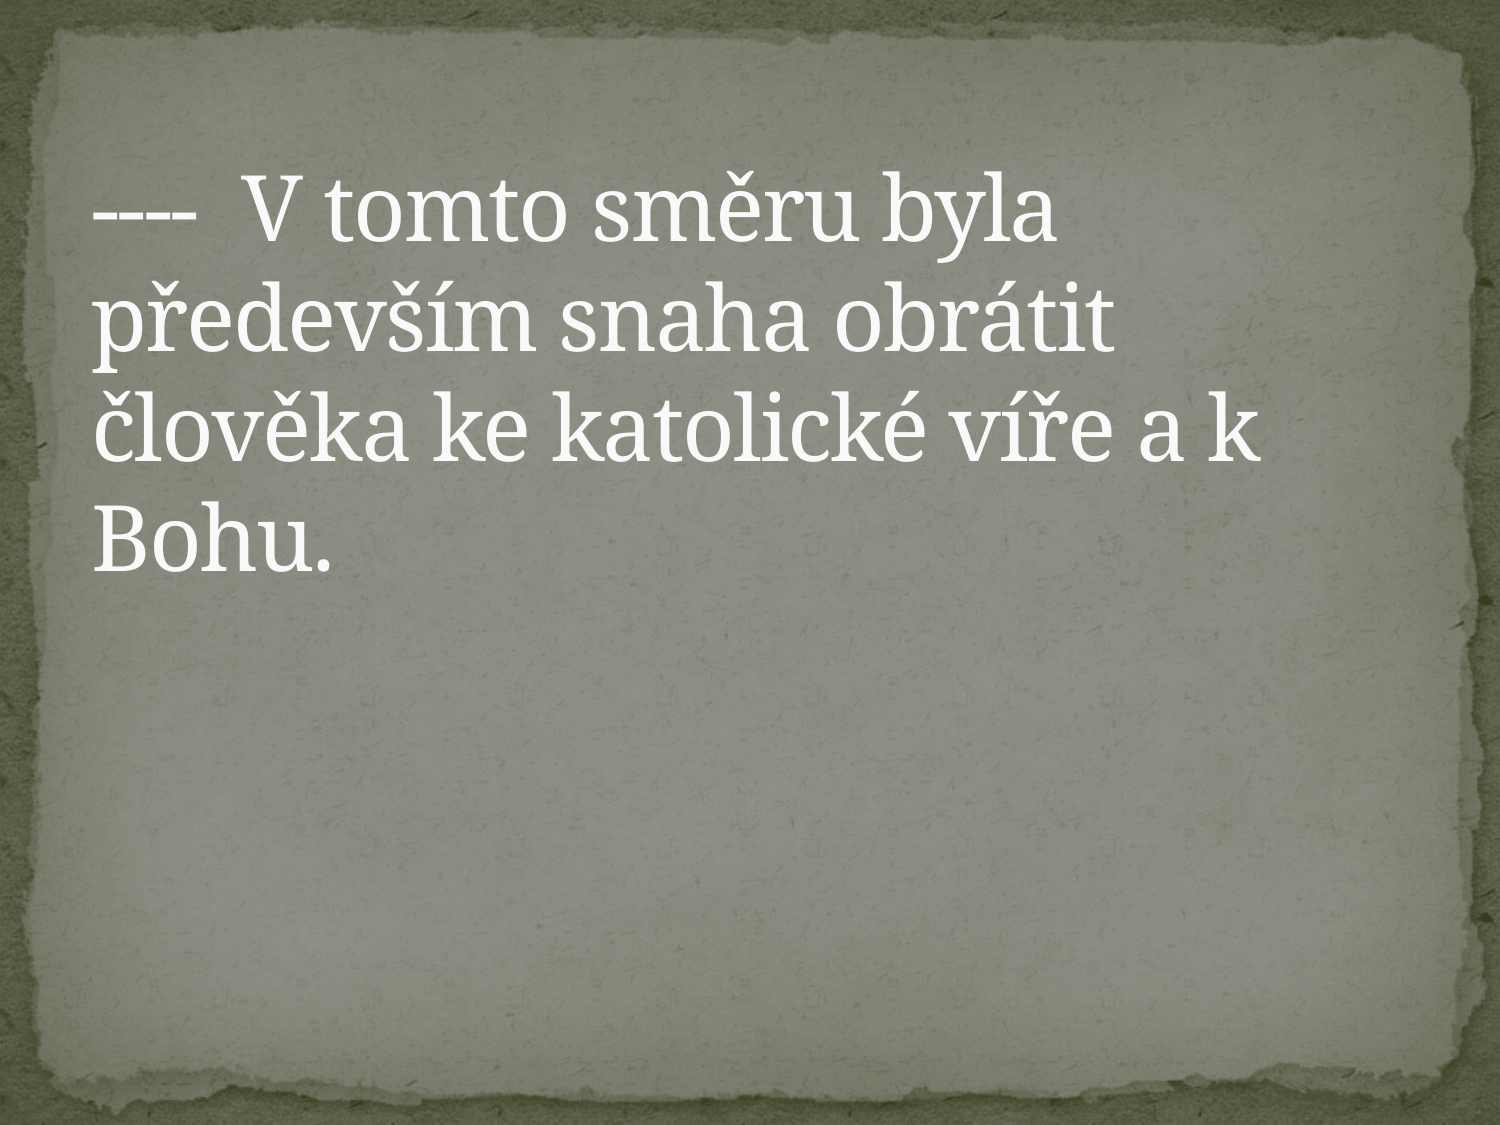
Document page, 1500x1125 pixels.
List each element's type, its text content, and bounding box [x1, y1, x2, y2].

title ---- V tomto směru byla především snaha obrátit člověka ke katolické víře a k Bohu. [76, 397, 1427, 598]
